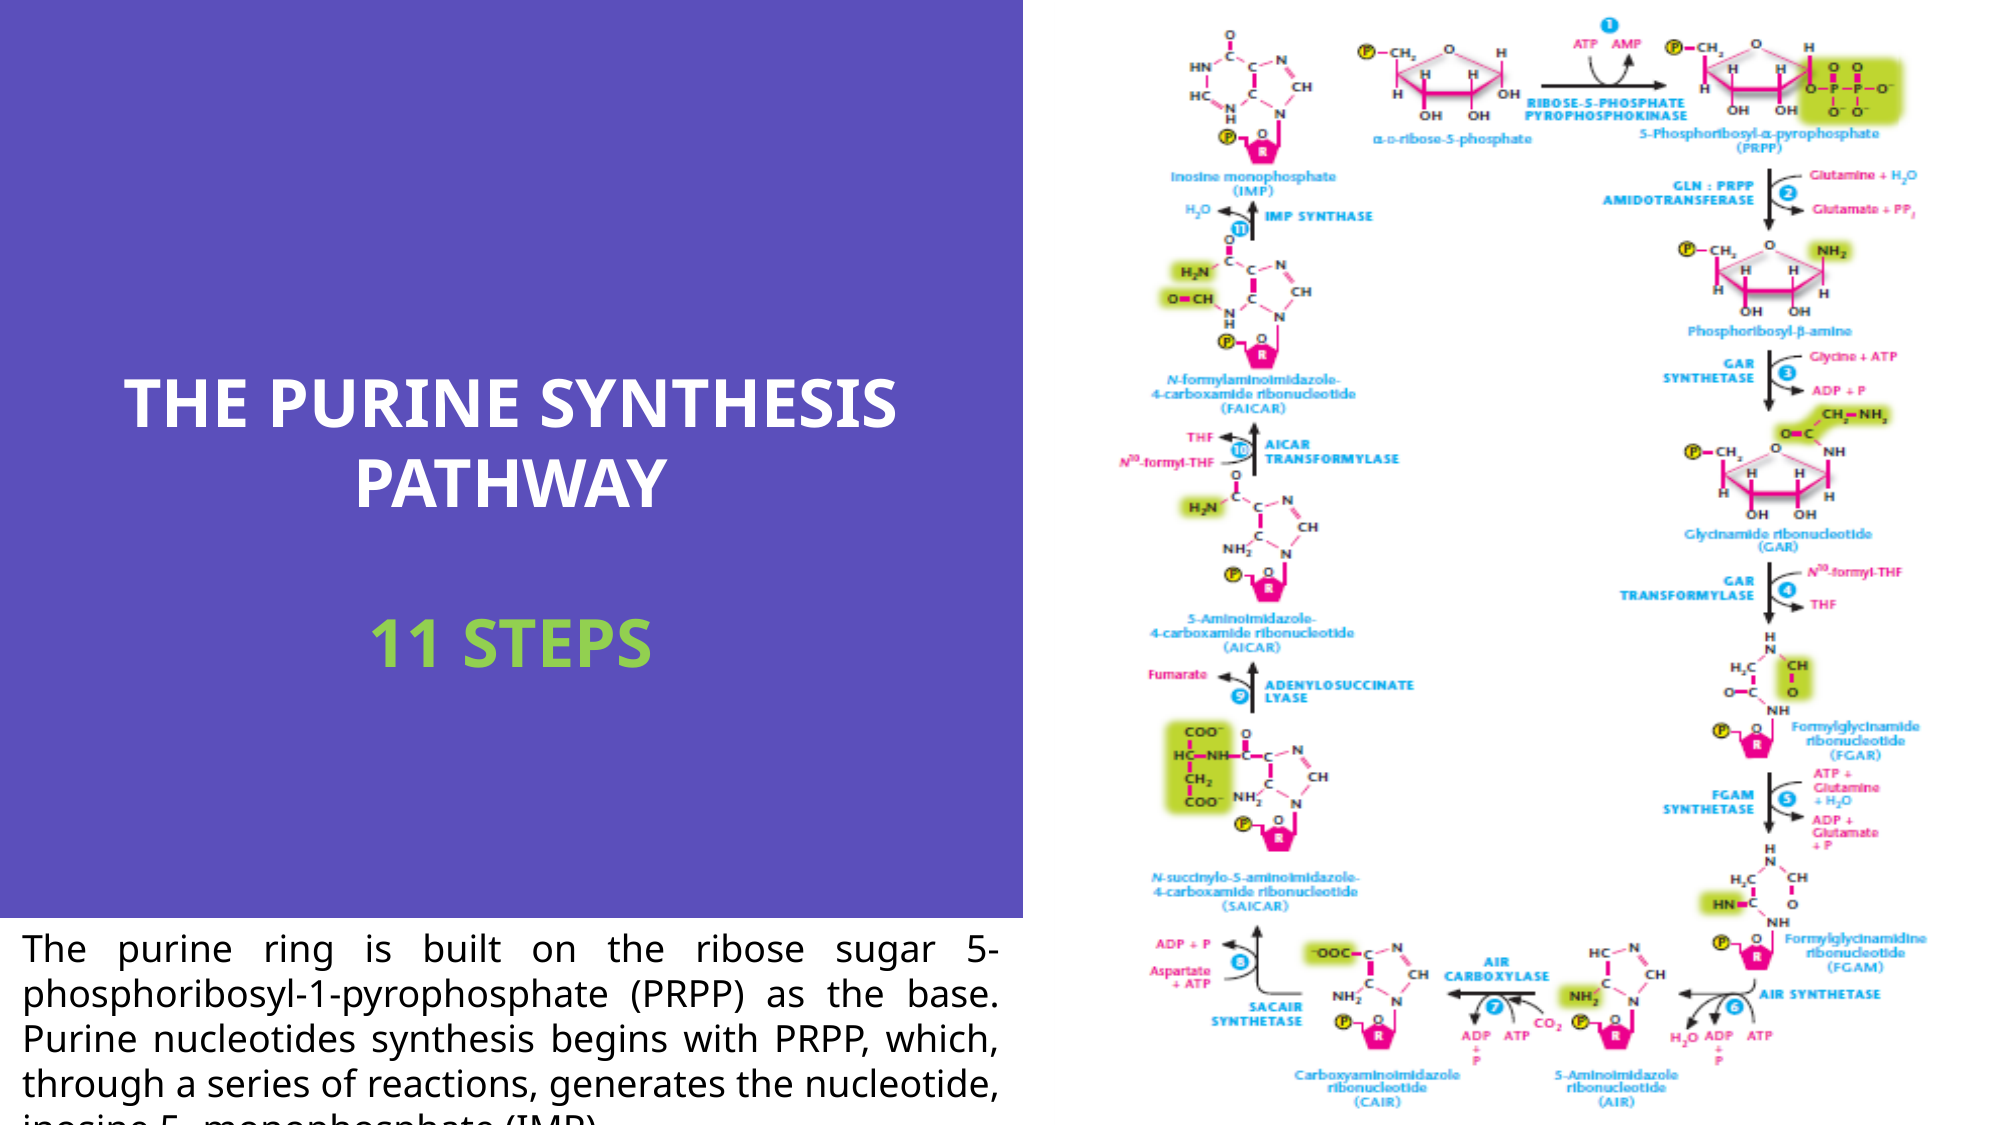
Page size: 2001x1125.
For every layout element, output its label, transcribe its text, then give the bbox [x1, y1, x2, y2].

picture [0, 0, 1023, 918]
picture [1053, 2, 1970, 1125]
text_box The purine ring is built on the ribose sugar 5-phosphoribosyl-1-pyrophosphate (PRPP) as the base. Purine nucleotides synthesis begins with PRPP, which, through a series of reactions, generates the nucleotide, inosine 50-monophosphate (IMP). [7, 918, 1016, 1125]
